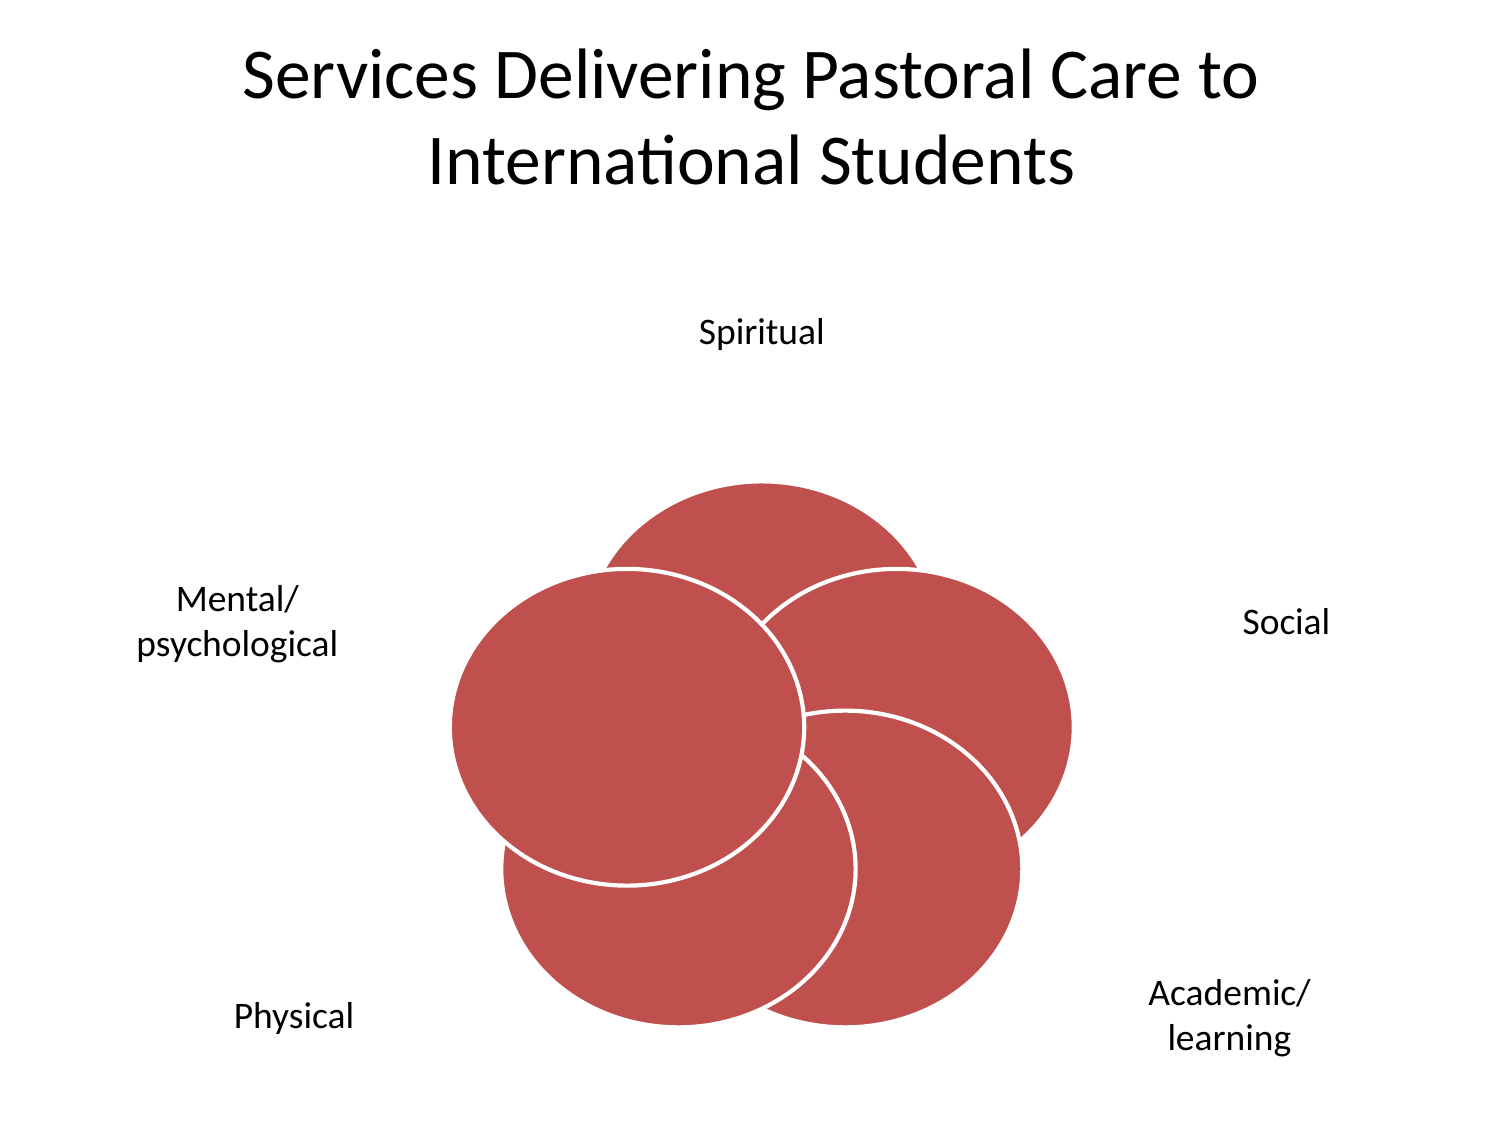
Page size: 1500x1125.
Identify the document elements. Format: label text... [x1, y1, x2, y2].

title Services Delivering Pastoral Care to International Students [76, 19, 1427, 207]
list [52, 223, 1471, 1125]
